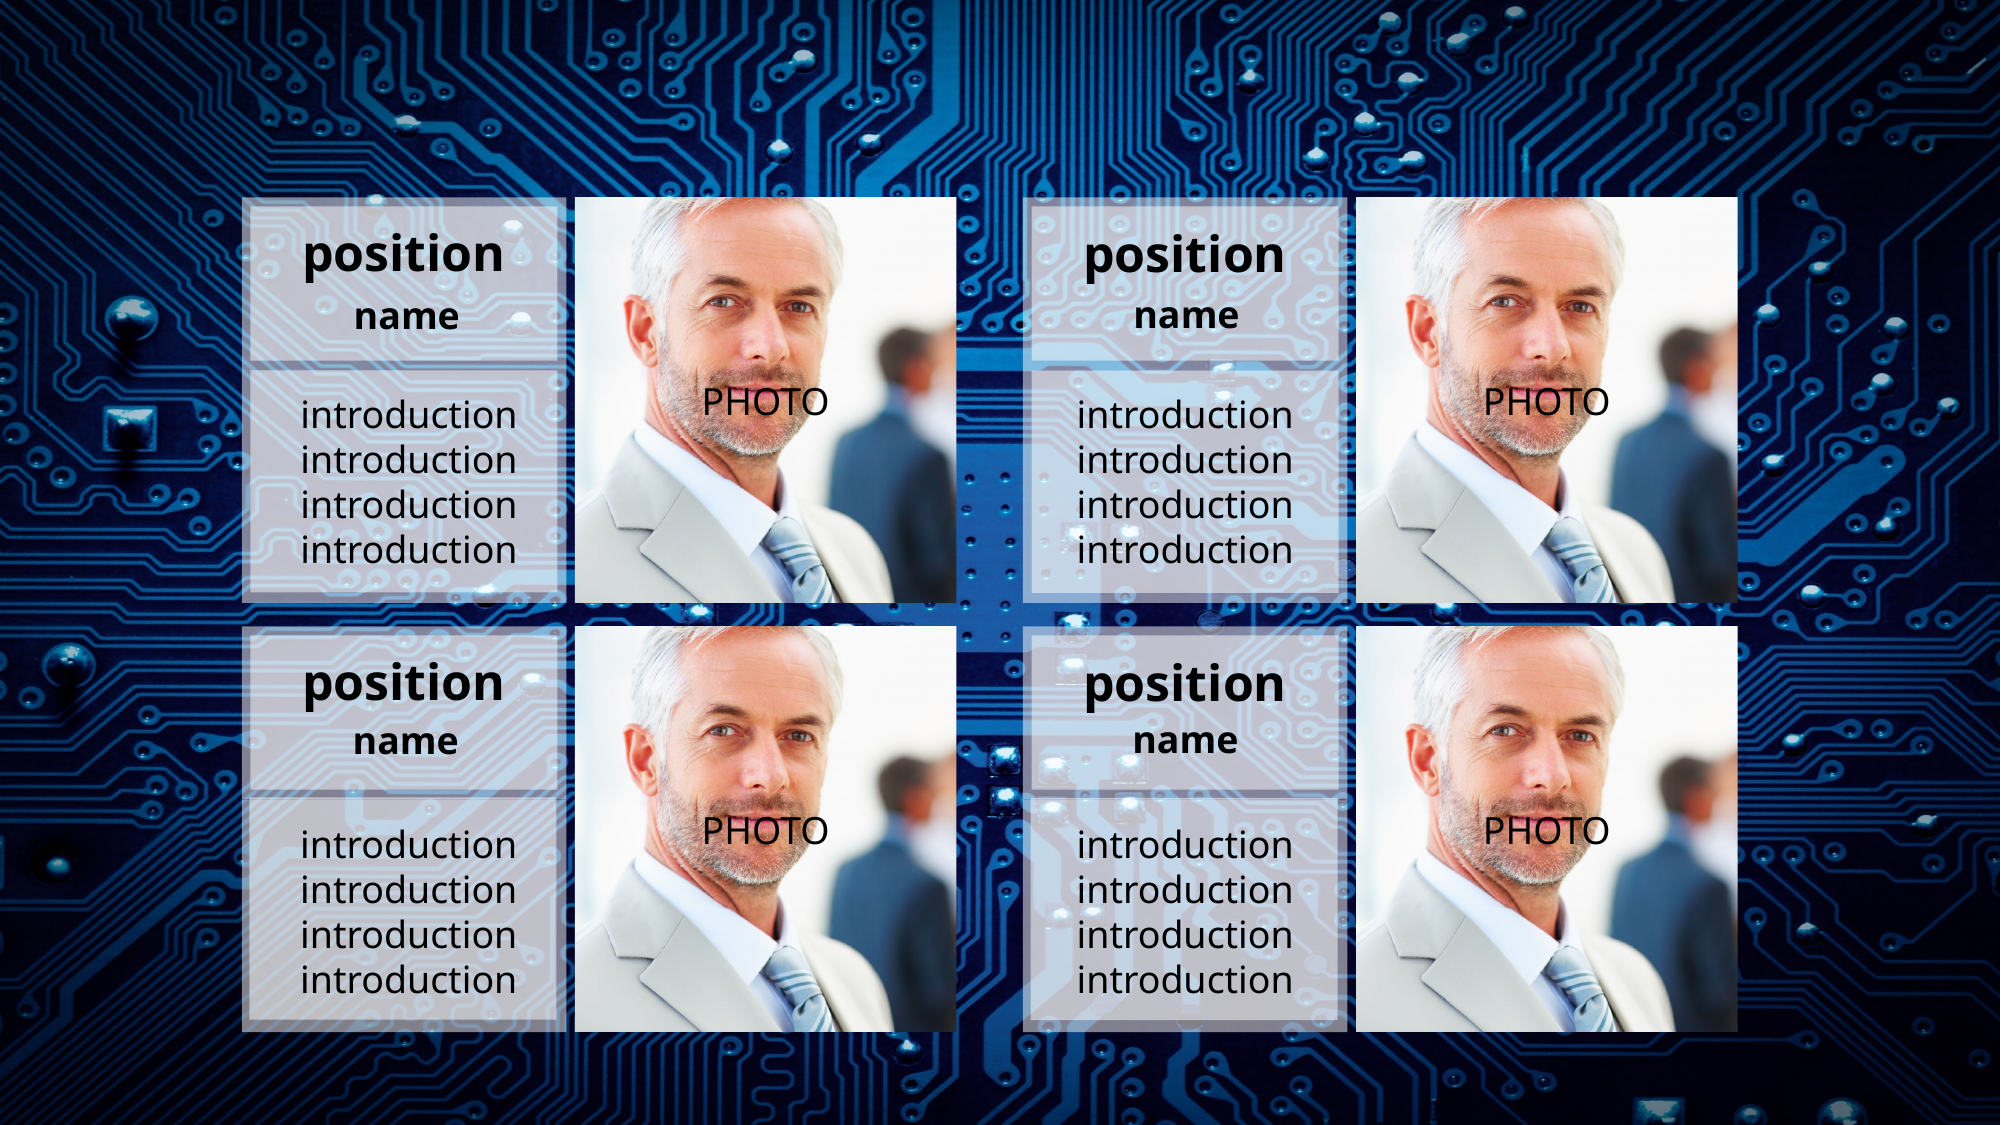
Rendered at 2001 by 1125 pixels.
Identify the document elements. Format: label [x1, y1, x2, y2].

text_box [241, 197, 1738, 1056]
picture [0, 0, 2000, 1125]
